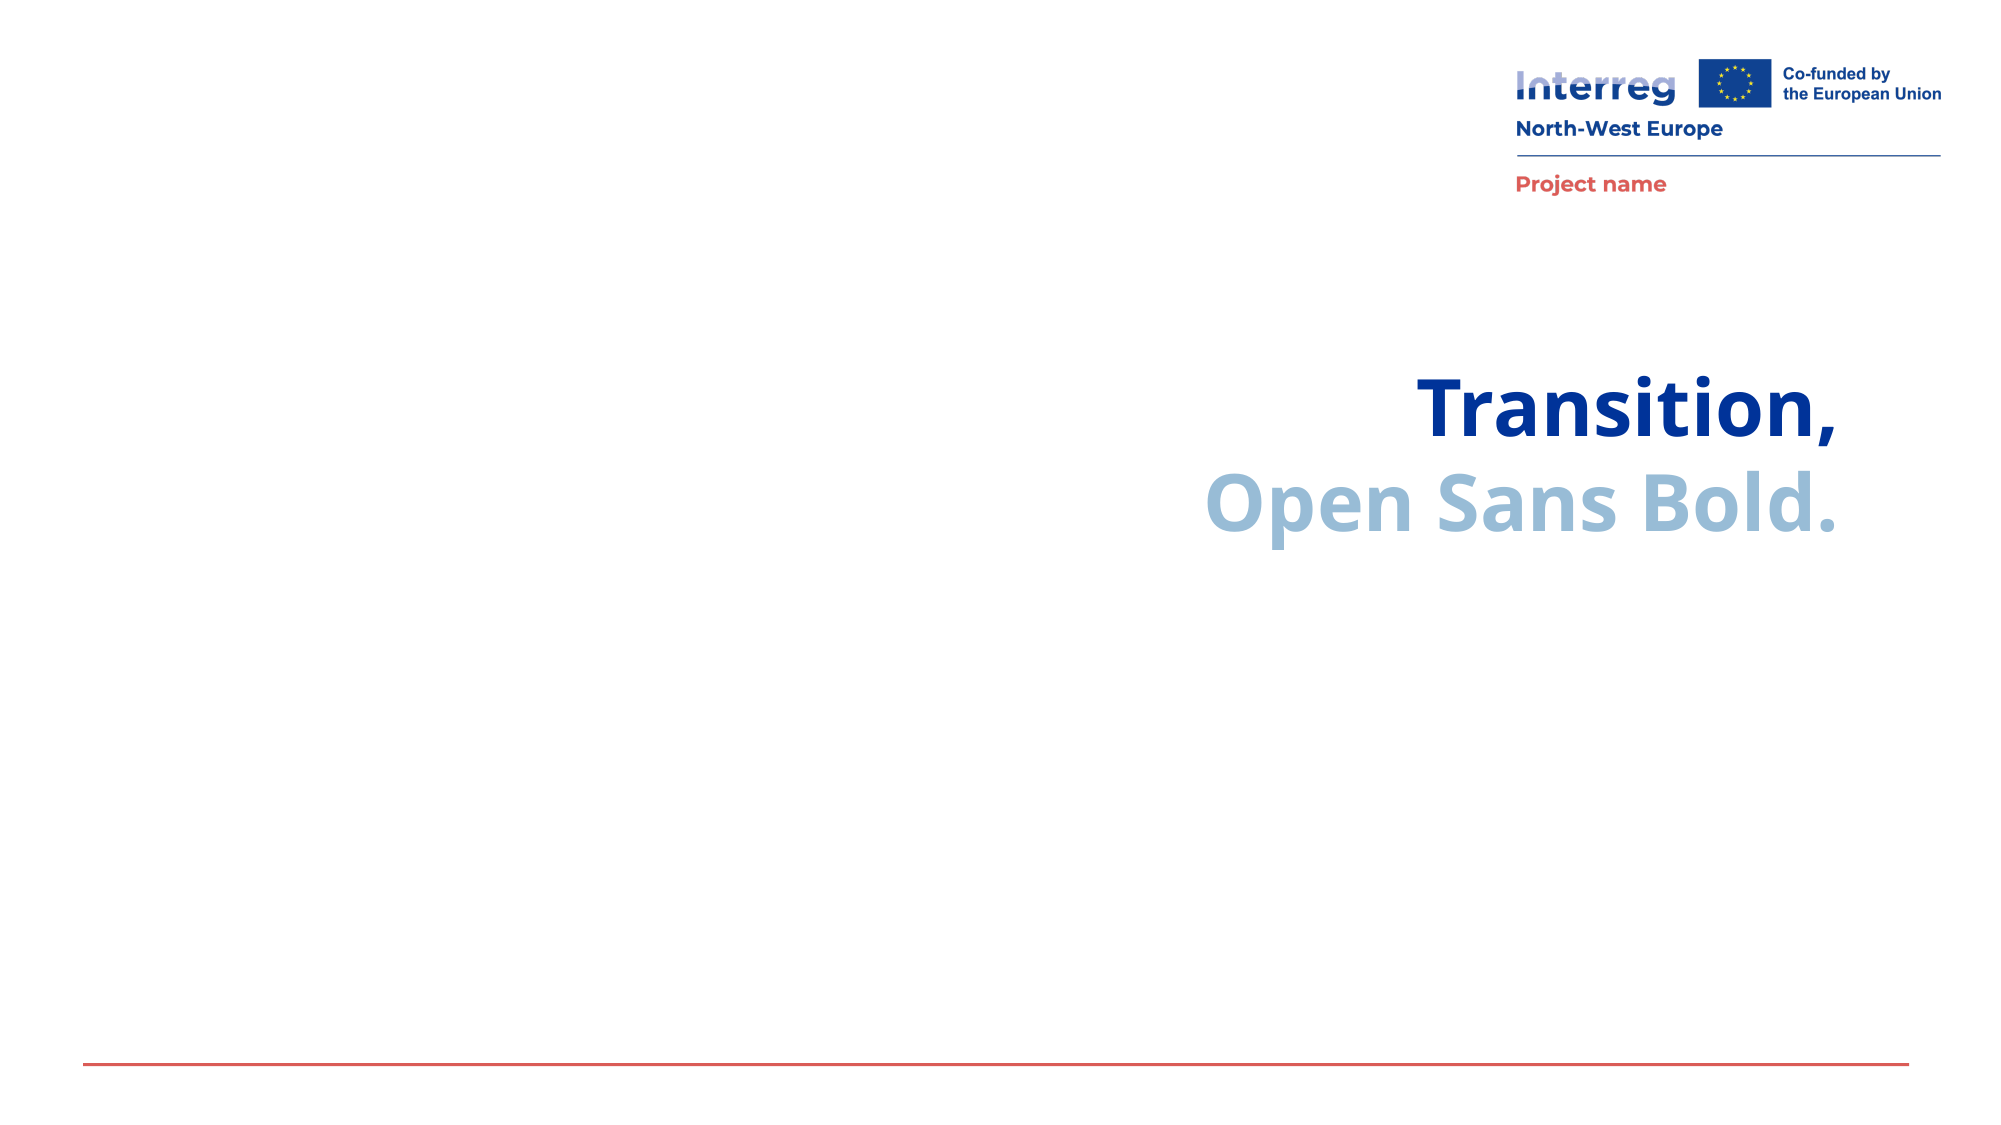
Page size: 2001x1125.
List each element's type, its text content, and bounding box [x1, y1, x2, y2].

picture [1458, 0, 2000, 251]
text_box Transition, Open Sans Bold. [578, 349, 1854, 709]
